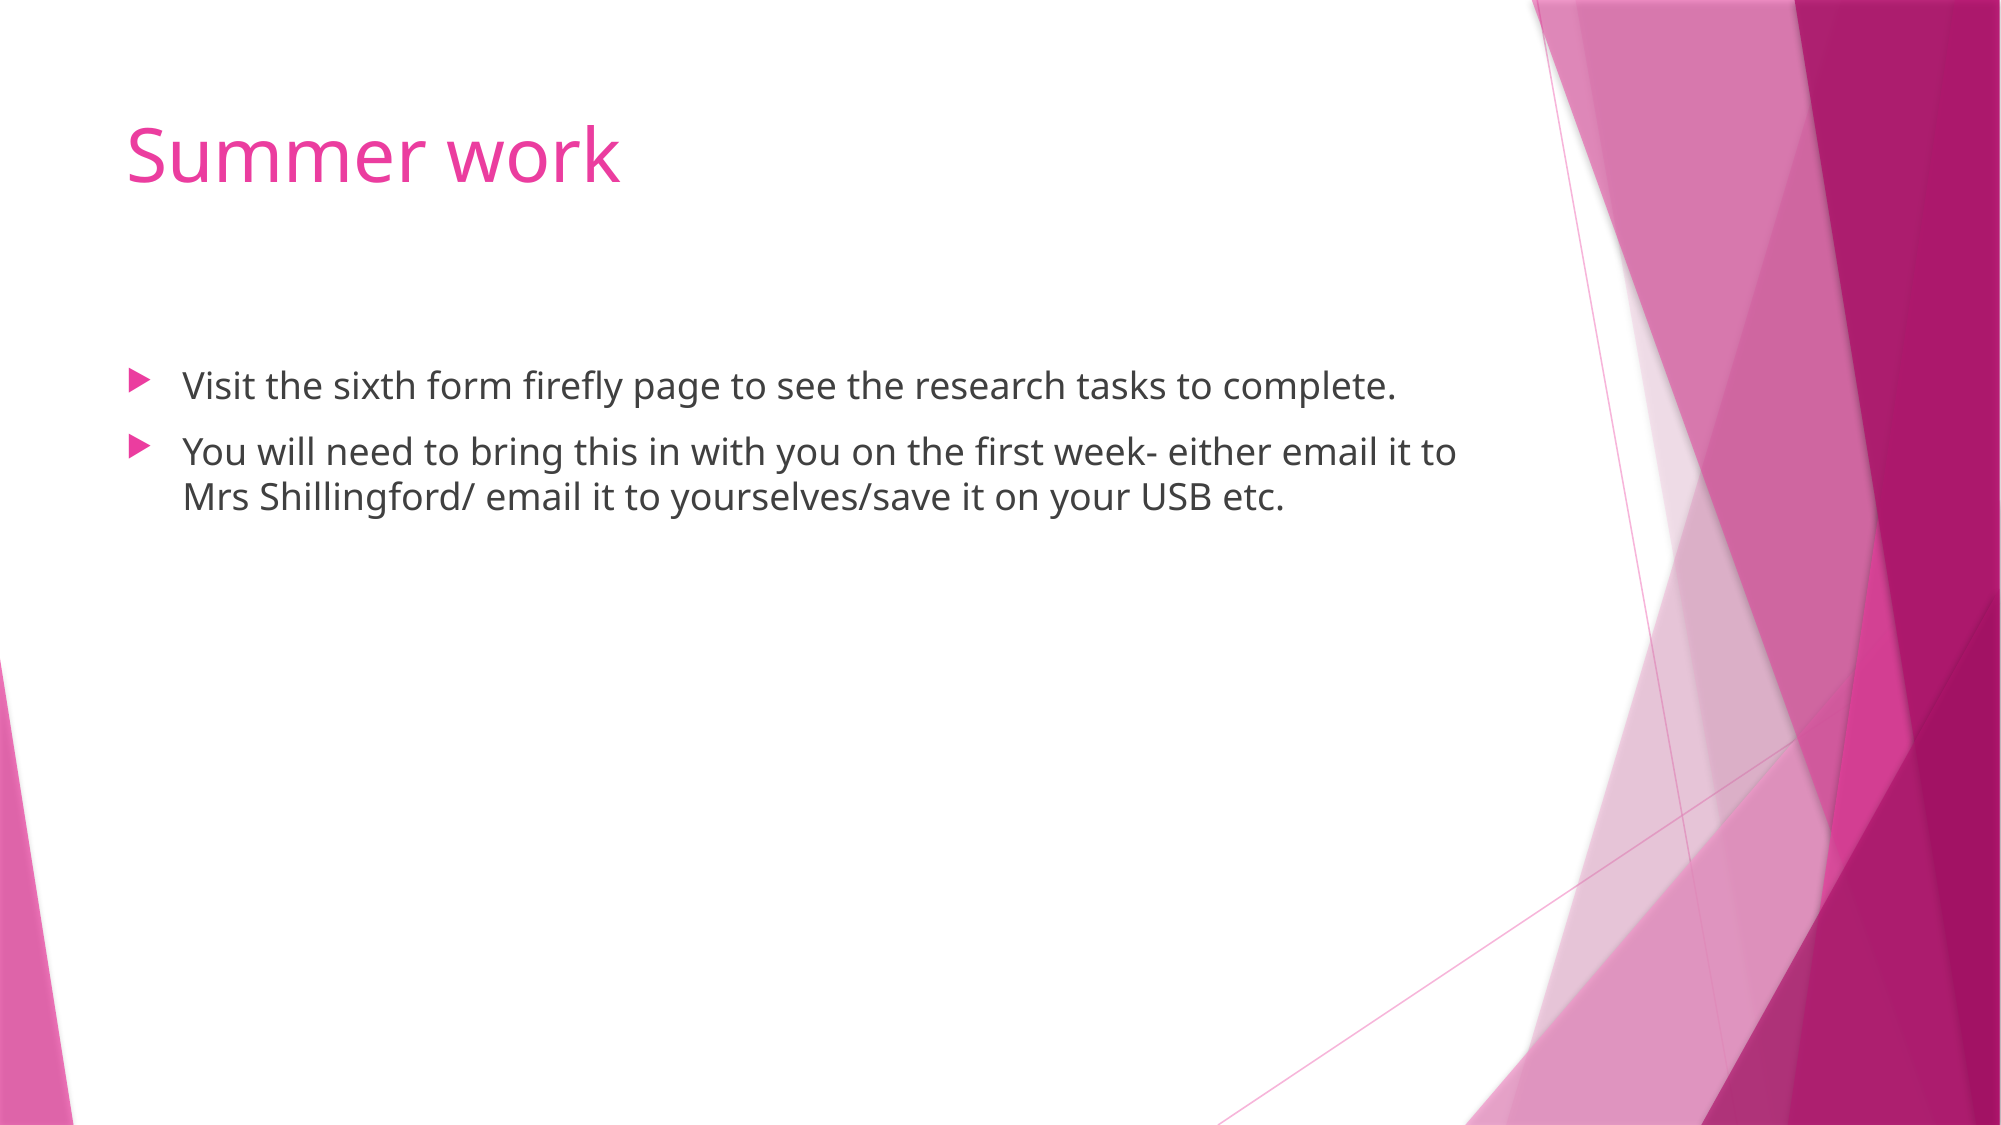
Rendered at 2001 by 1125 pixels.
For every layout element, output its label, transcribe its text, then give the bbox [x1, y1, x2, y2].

list Visit the sixth form firefly page to see the research tasks to complete. You will need to bring this in with you on the first week- either email it to Mrs Shillingford/ email it to yourselves/save it on your USB etc. [111, 354, 1522, 992]
title Summer work [111, 99, 1522, 317]
